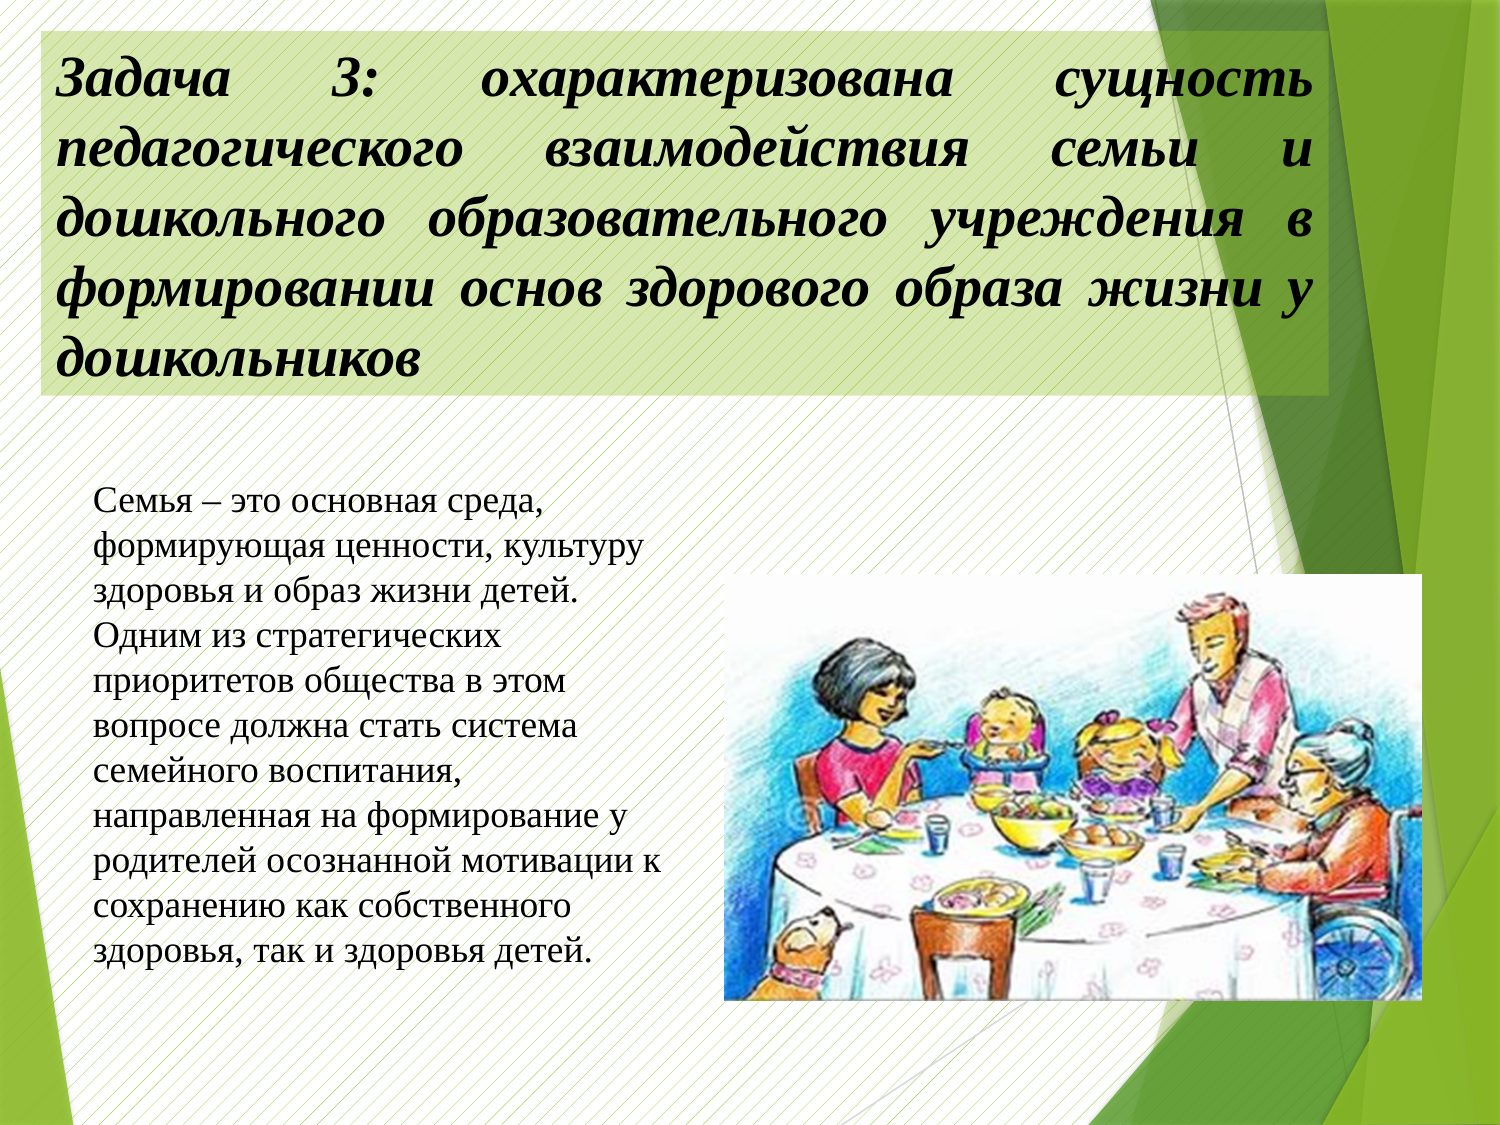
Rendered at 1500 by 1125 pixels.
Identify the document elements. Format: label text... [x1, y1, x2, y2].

text_box Задача 3: охарактеризована сущность педагогического взаимодействия семьи и дошкольного образовательного учреждения в формировании основ здорового образа жизни у дошкольников [41, 30, 1329, 396]
picture [723, 573, 1423, 1001]
text_box Семья – это основная среда, формирующая ценности, культуру здоровья и образ жизни детей. Одним из стратегических приоритетов общества в этом вопросе должна стать система семейного воспитания, направленная на формирование у родителей осознанной мотивации к сохранению как собственного здоровья, так и здоровья детей. [78, 467, 685, 978]
